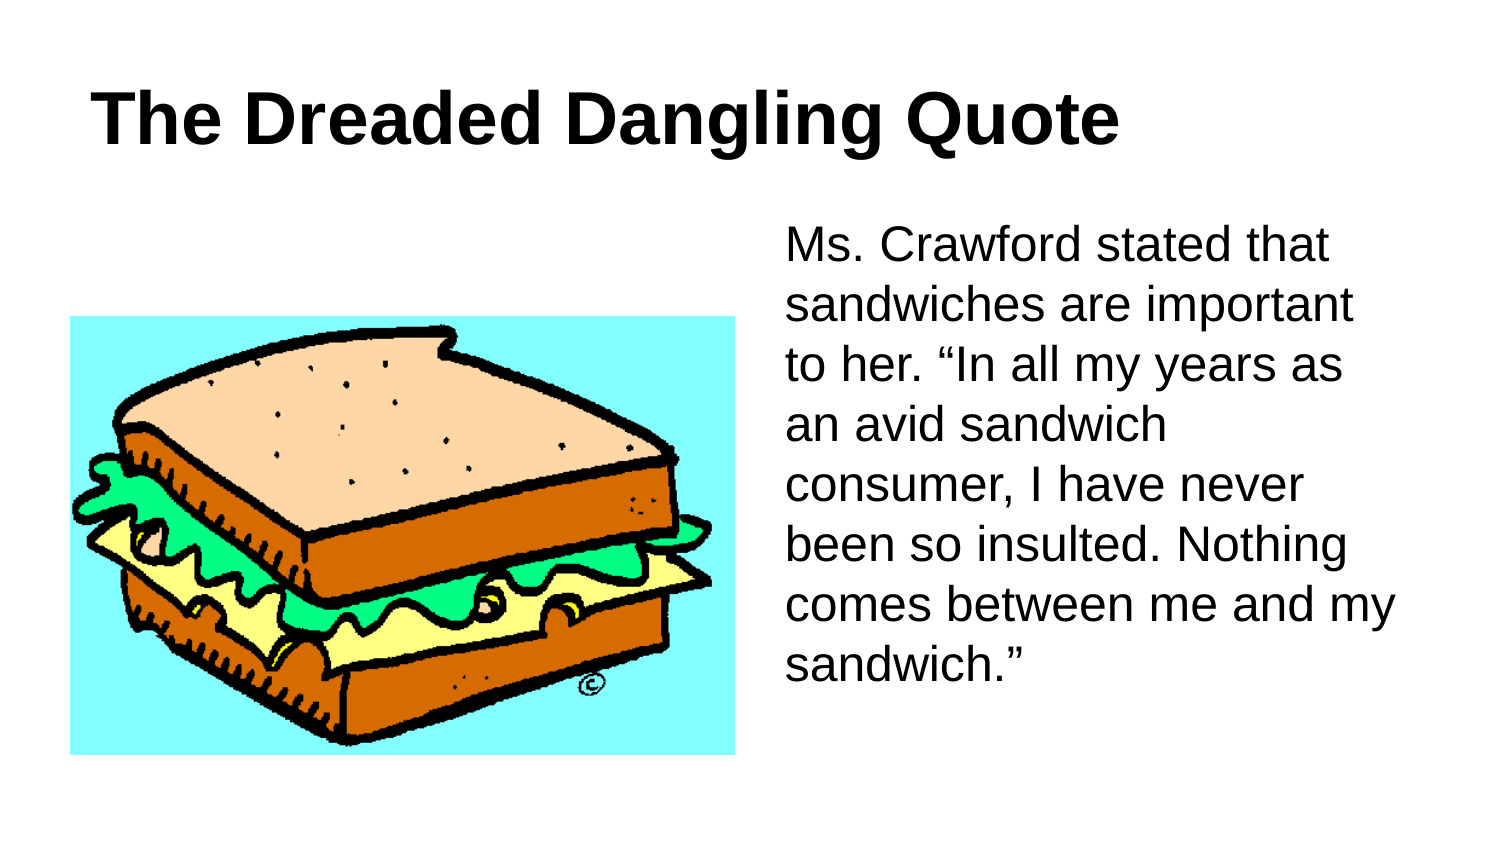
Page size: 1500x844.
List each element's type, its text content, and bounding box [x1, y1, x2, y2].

picture [70, 315, 735, 755]
title The Dreaded Dangling Quote [75, 3, 1425, 175]
list Ms. Crawford stated that sandwiches are important to her. “In all my years as an avid sandwich consumer, I have never been so insulted. Nothing comes between me and my sandwich.” [769, 196, 1425, 707]
